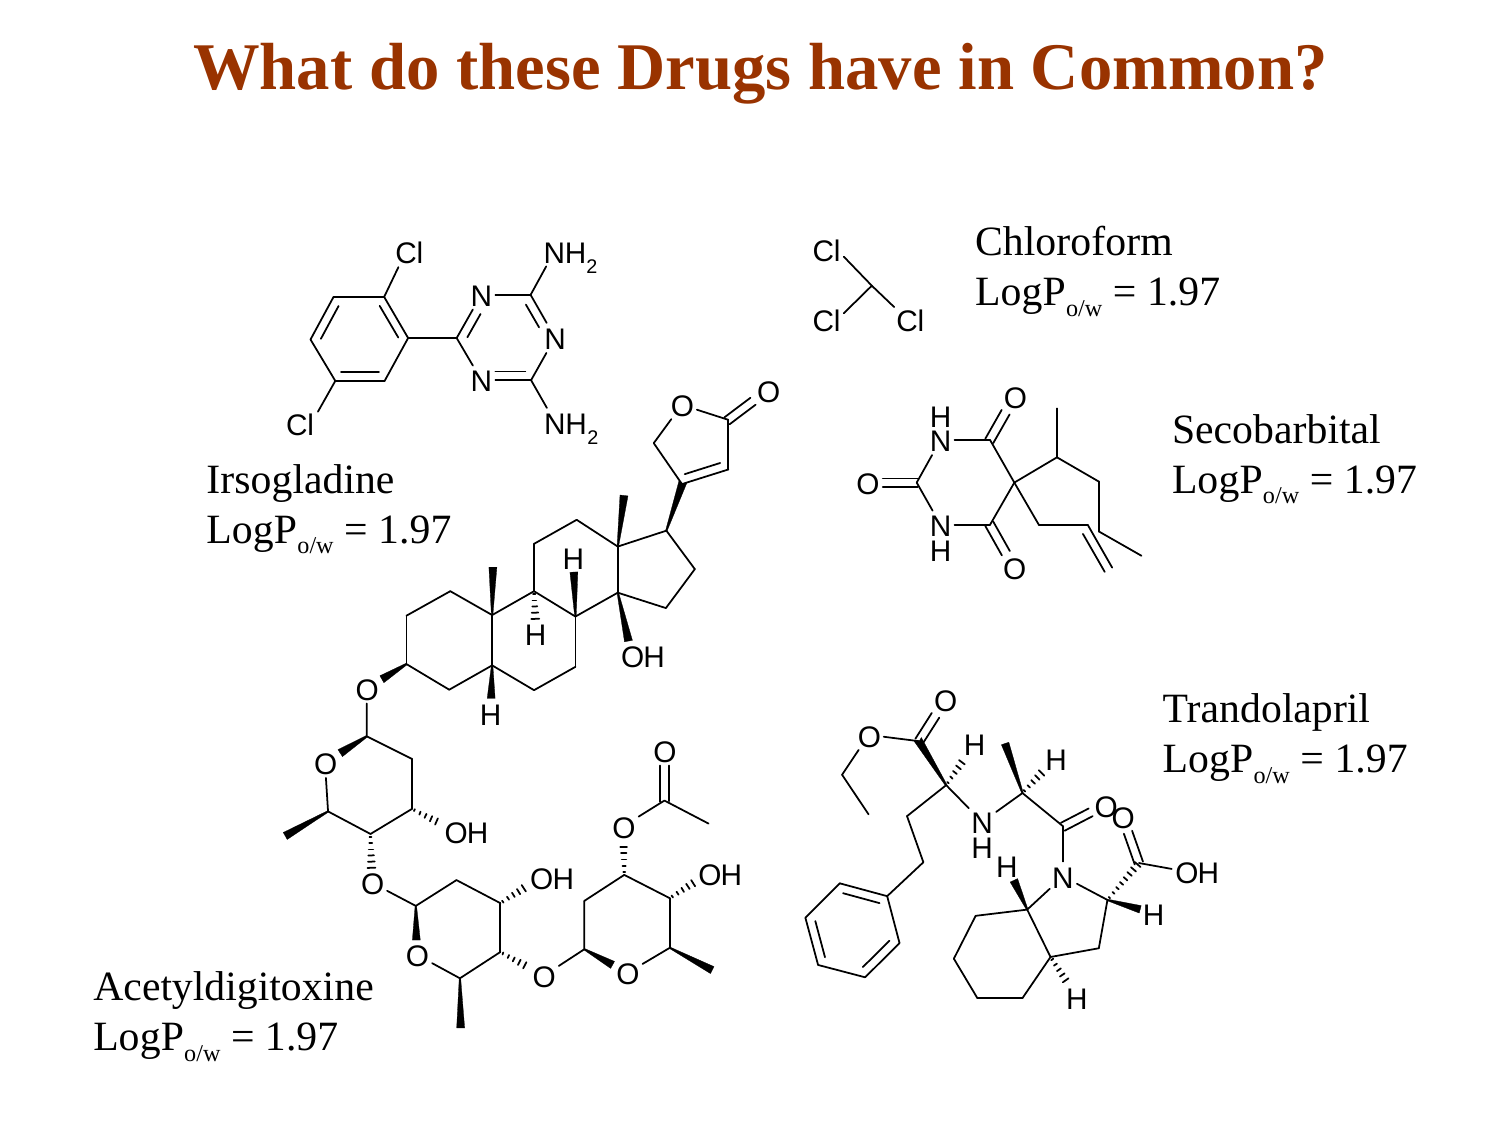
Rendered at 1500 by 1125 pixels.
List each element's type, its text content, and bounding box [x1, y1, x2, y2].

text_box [73, 206, 1444, 1068]
title What do these Drugs have in Common? [59, 15, 1463, 126]
